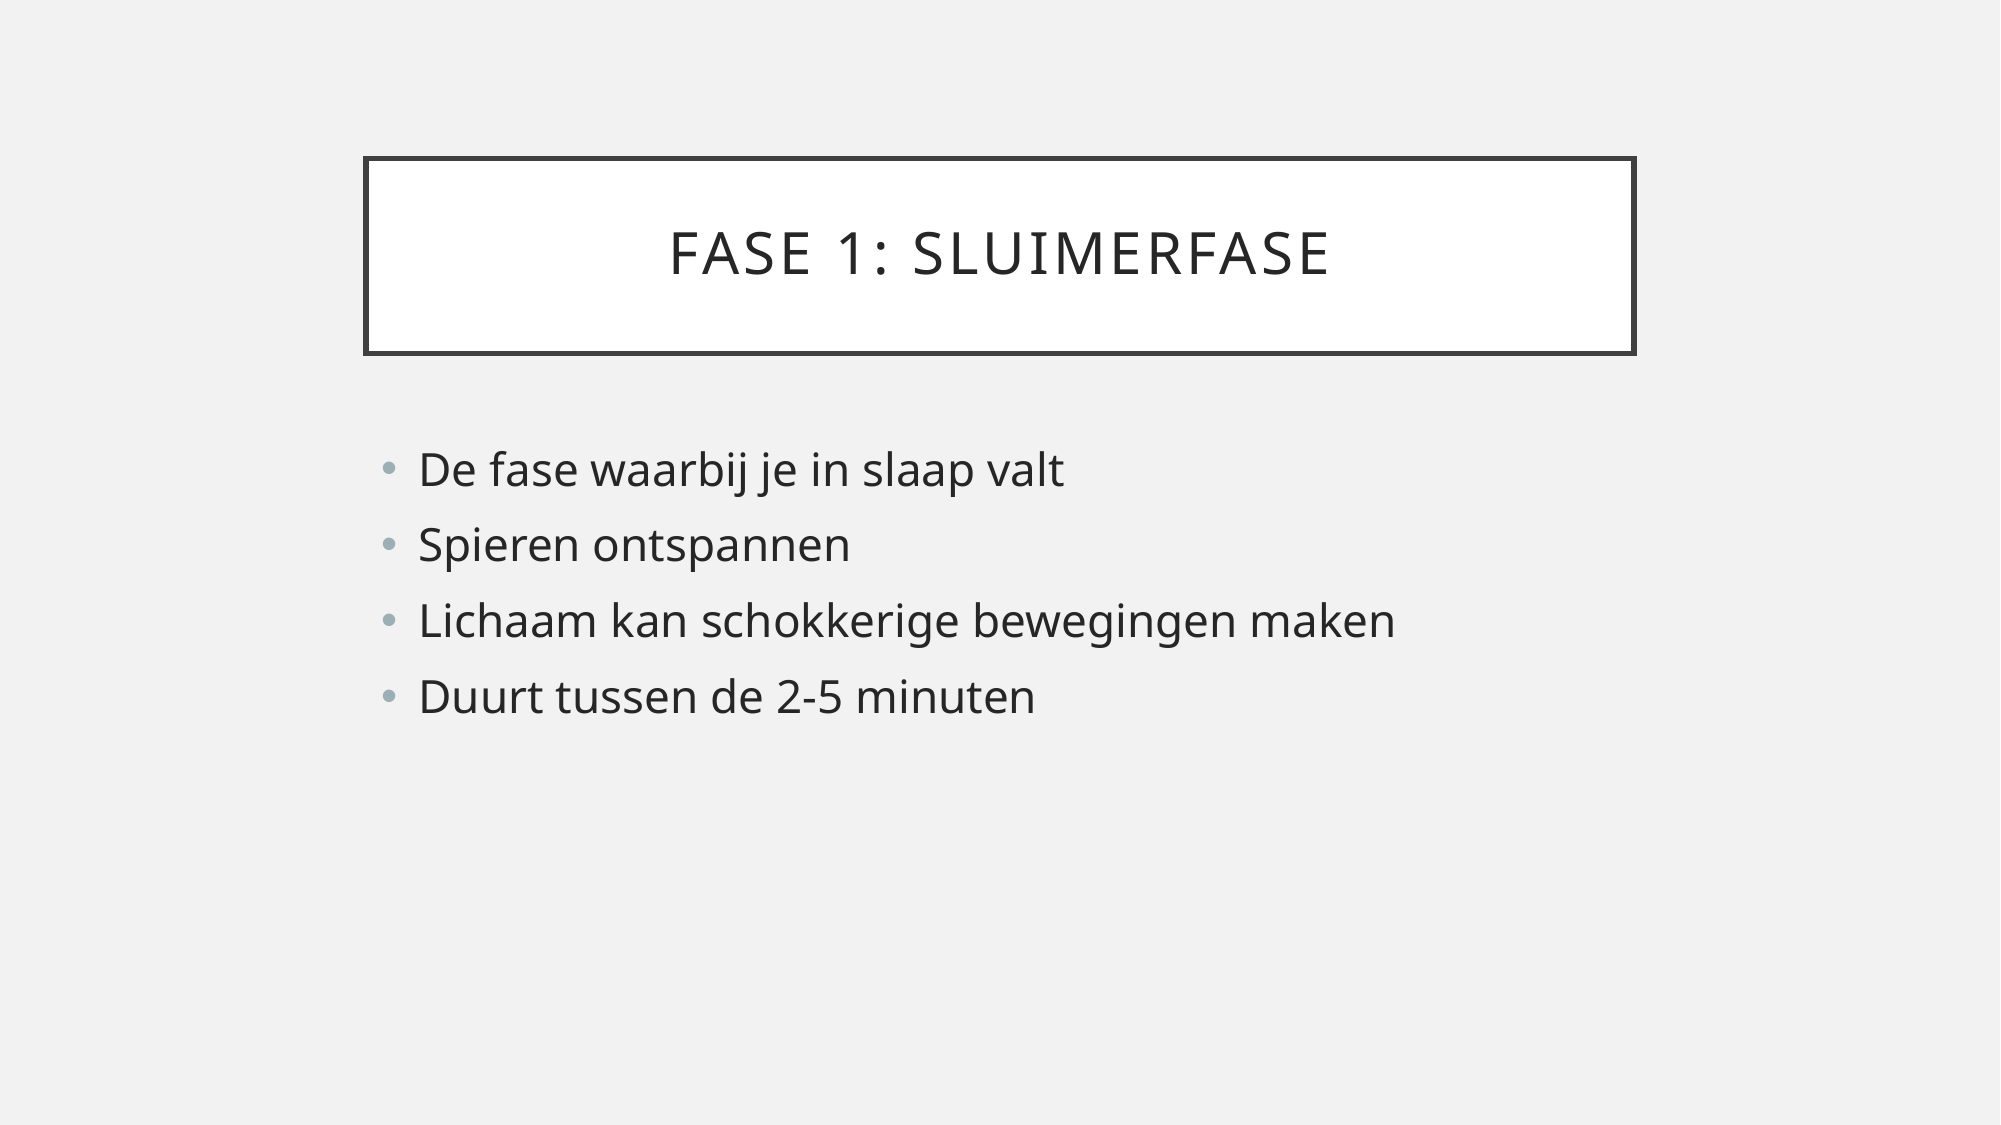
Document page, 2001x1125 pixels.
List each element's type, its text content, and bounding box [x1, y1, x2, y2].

list De fase waarbij je in slaap valt Spieren ontspannen Lichaam kan schokkerige bewegingen maken Duurt tussen de 2-5 minuten [366, 432, 1634, 942]
title Fase 1: sluimerfase [363, 156, 1637, 356]
